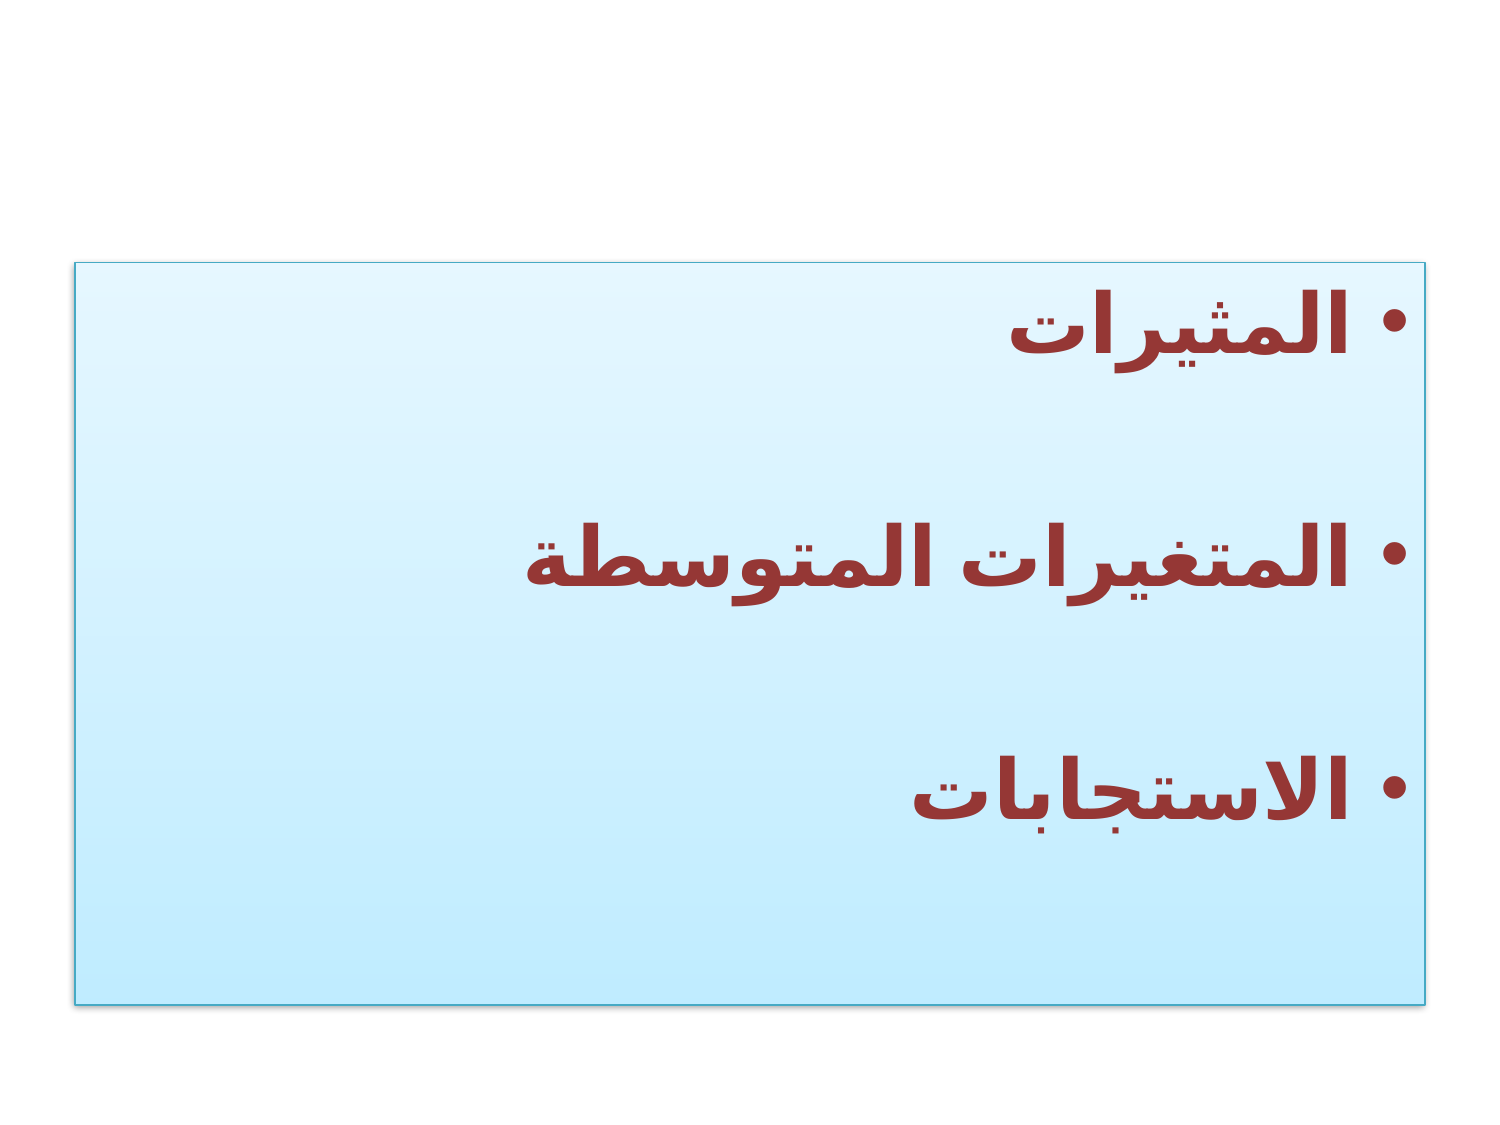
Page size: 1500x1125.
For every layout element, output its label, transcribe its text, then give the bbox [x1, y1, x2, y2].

list المثيرات المتغيرات المتوسطة الاستجابات [74, 262, 1426, 1006]
